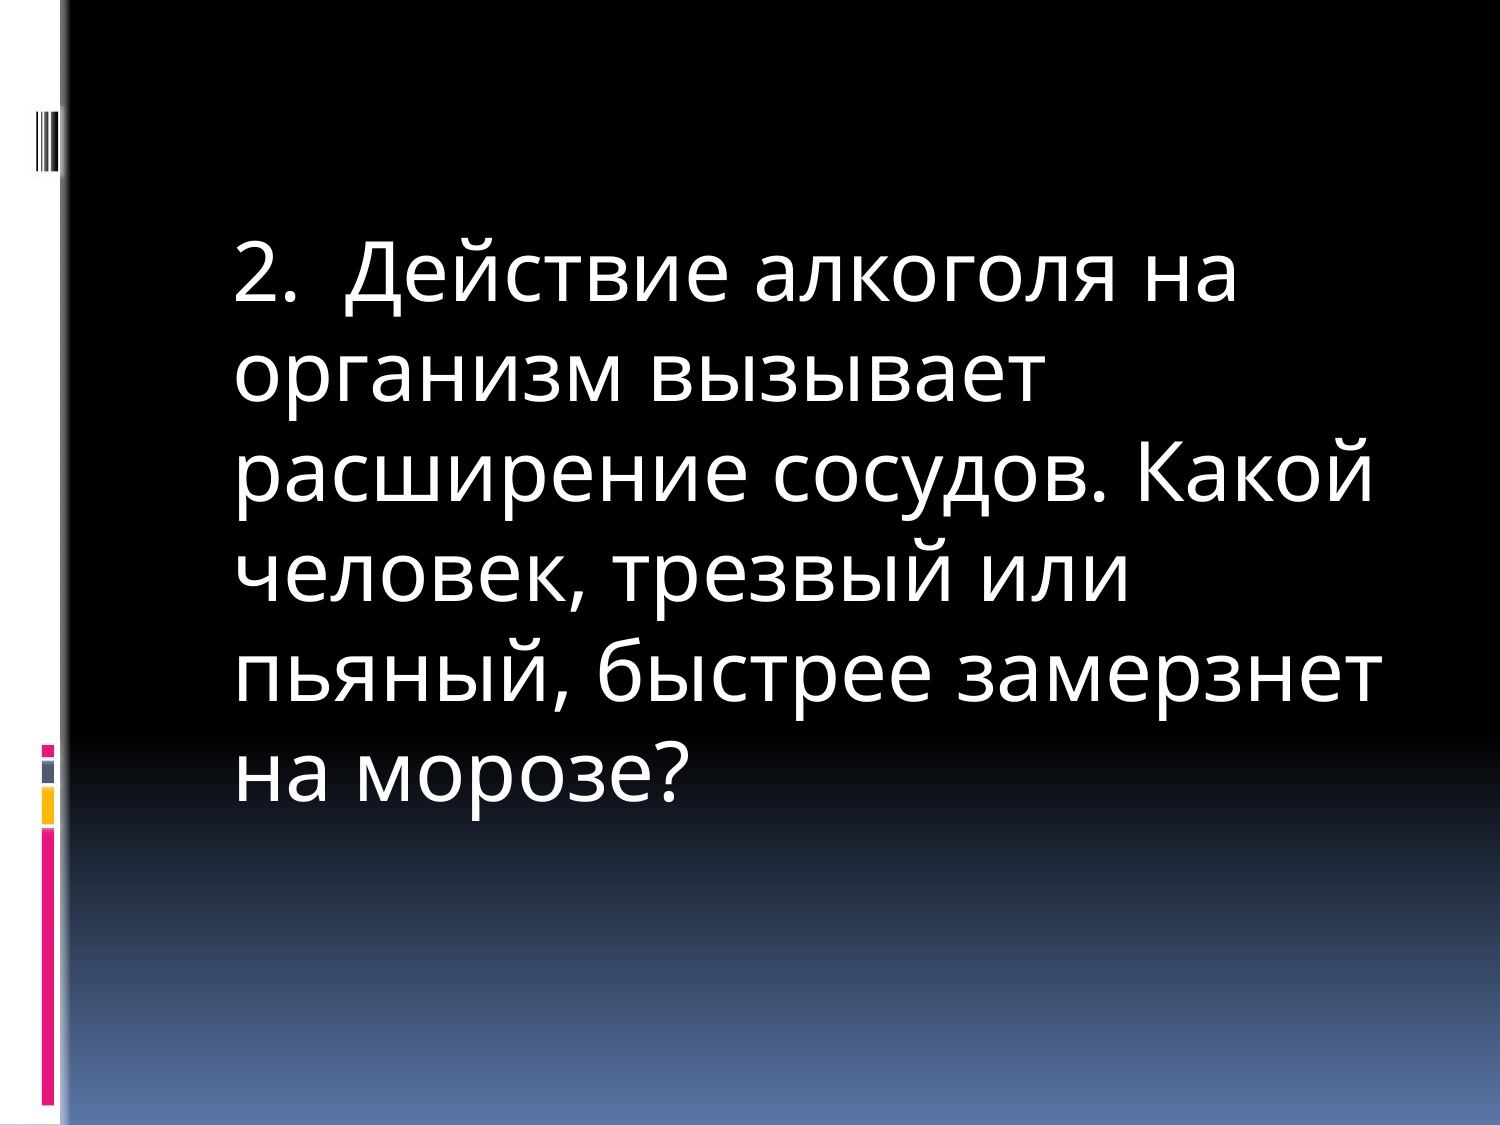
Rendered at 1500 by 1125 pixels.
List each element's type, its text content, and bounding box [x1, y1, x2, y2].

list 2. Действие алкоголя на организм вызывает расширение сосудов. Какой человек, трезвый или пьяный, быстрее замерзнет на морозе? [150, 210, 1425, 1043]
